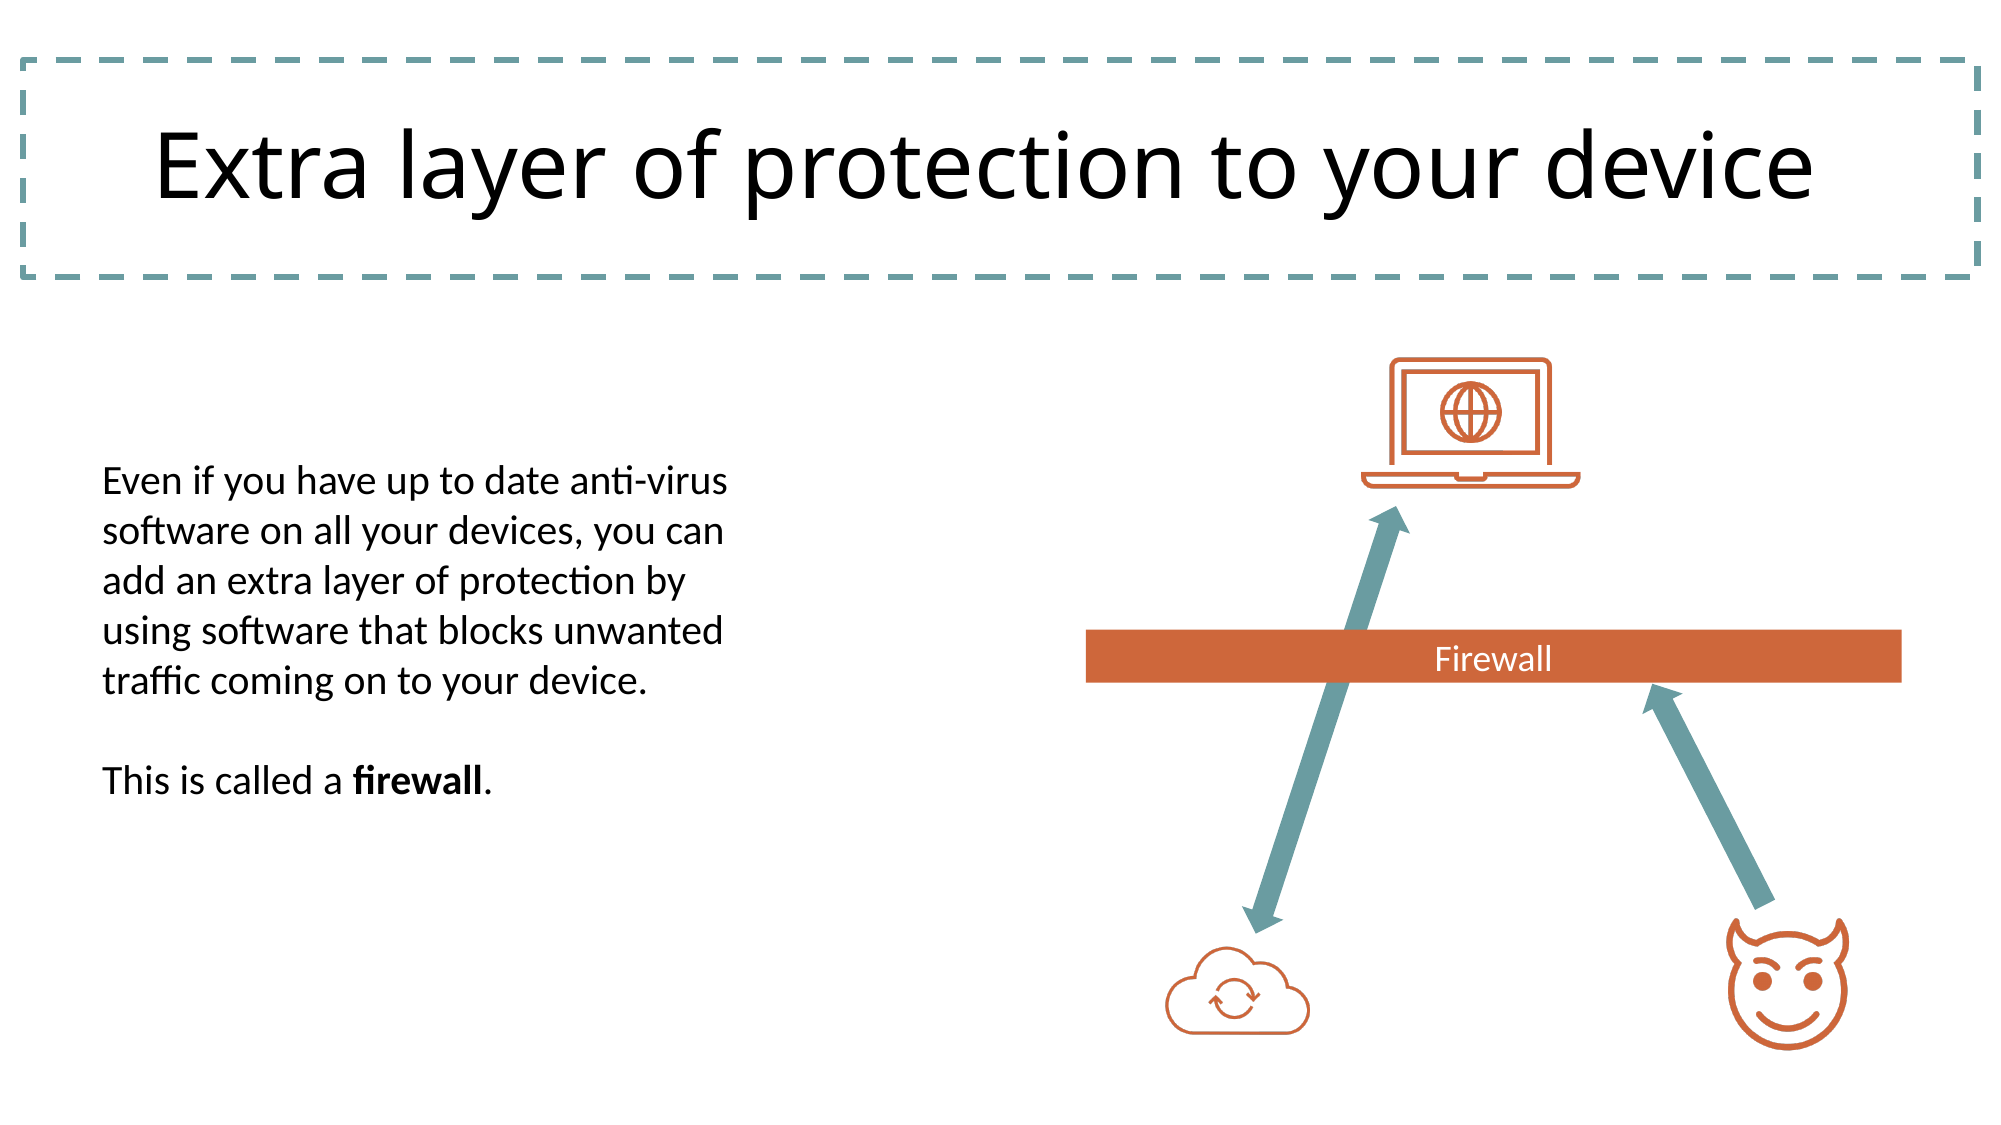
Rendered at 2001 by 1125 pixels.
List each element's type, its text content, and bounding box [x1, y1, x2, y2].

text_box [1239, 684, 1351, 915]
text_box Firewall [1085, 629, 1903, 684]
text_box Even if you have up to date anti-virus software on all your devices, you can add an extra layer of protection by using software that blocks unwanted traffic coming on to your device. This is called a firewall. [87, 445, 781, 811]
text_box [1343, 536, 1399, 629]
title Extra layer of protection to your device [137, 59, 1863, 278]
text_box [1640, 682, 1777, 912]
picture [1356, 307, 1585, 536]
picture [1162, 915, 1313, 1066]
picture [1712, 915, 1863, 1066]
